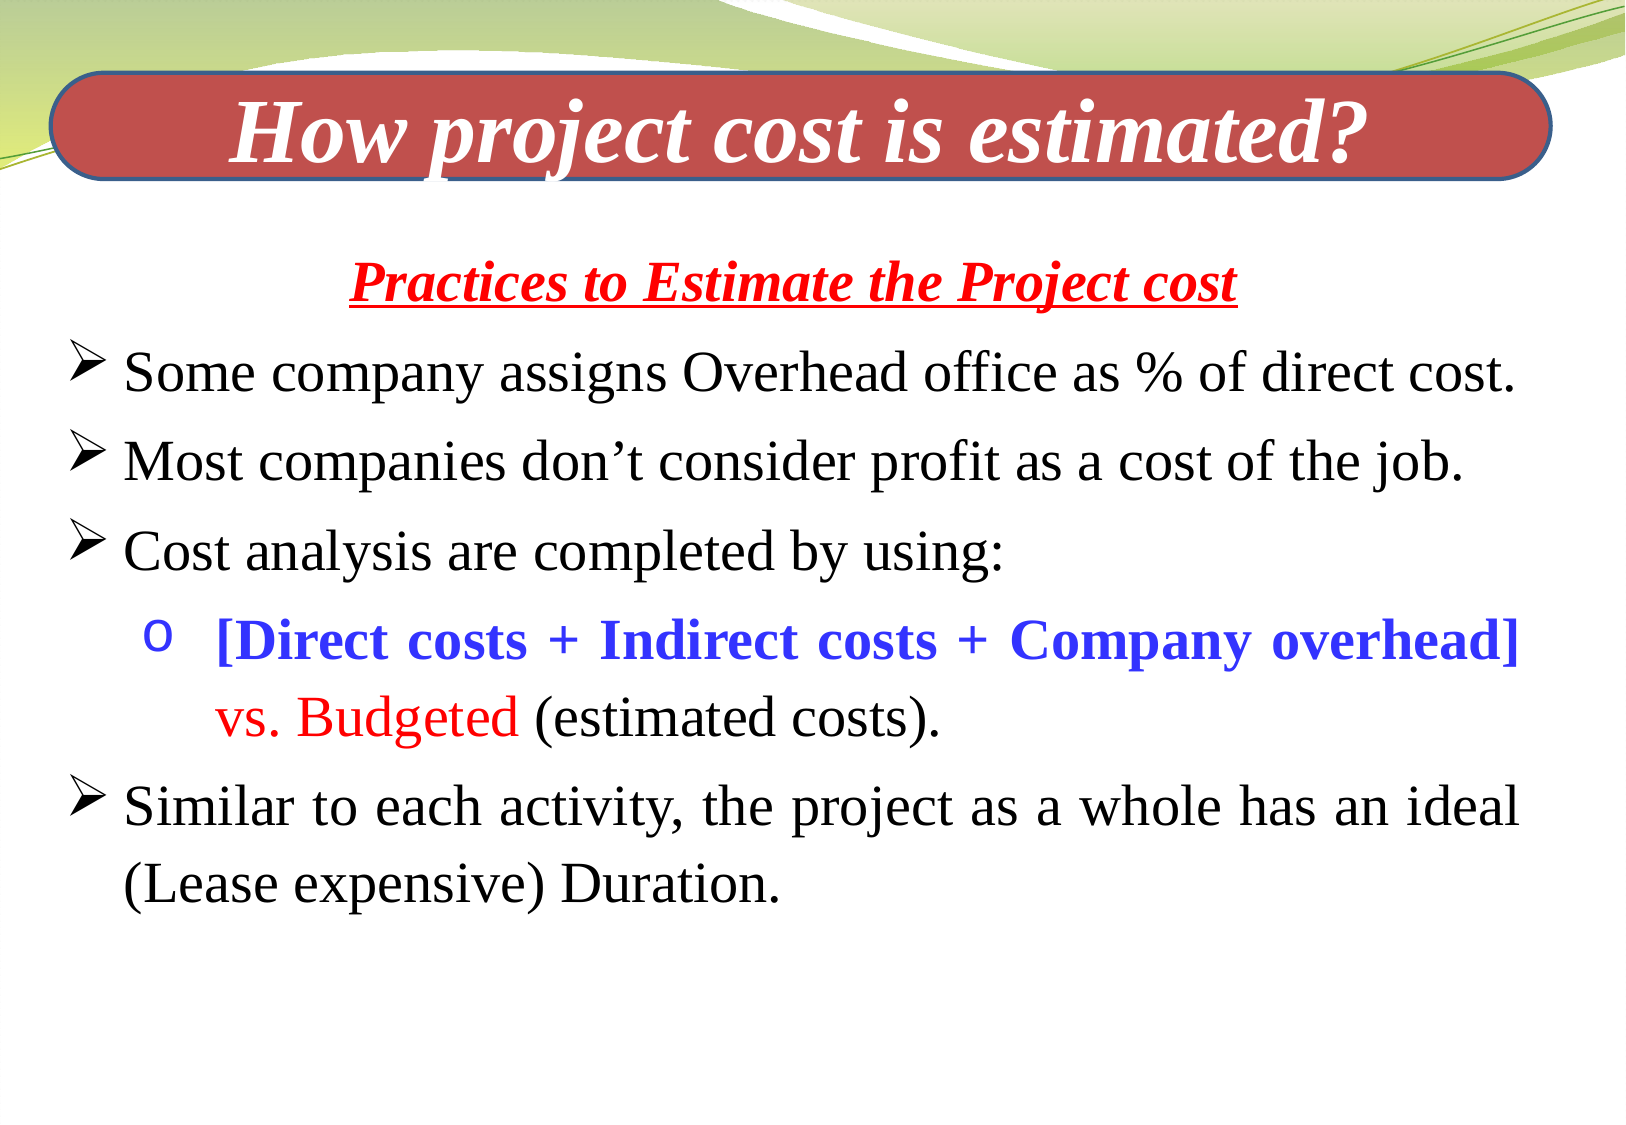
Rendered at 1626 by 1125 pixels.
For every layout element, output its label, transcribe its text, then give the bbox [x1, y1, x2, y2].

text_box How project cost is estimated? [50, 72, 1551, 180]
text_box Practices to Estimate the Project cost Some company assigns Overhead office as % of direct cost. Most companies don’t consider profit as a cost of the job. Cost analysis are completed by using: [Direct costs + Indirect costs + Company overhead] vs. Budgeted (estimated costs). Similar to each activity, the project as a whole has an ideal (Lease expensive) Duration. [50, 235, 1537, 933]
